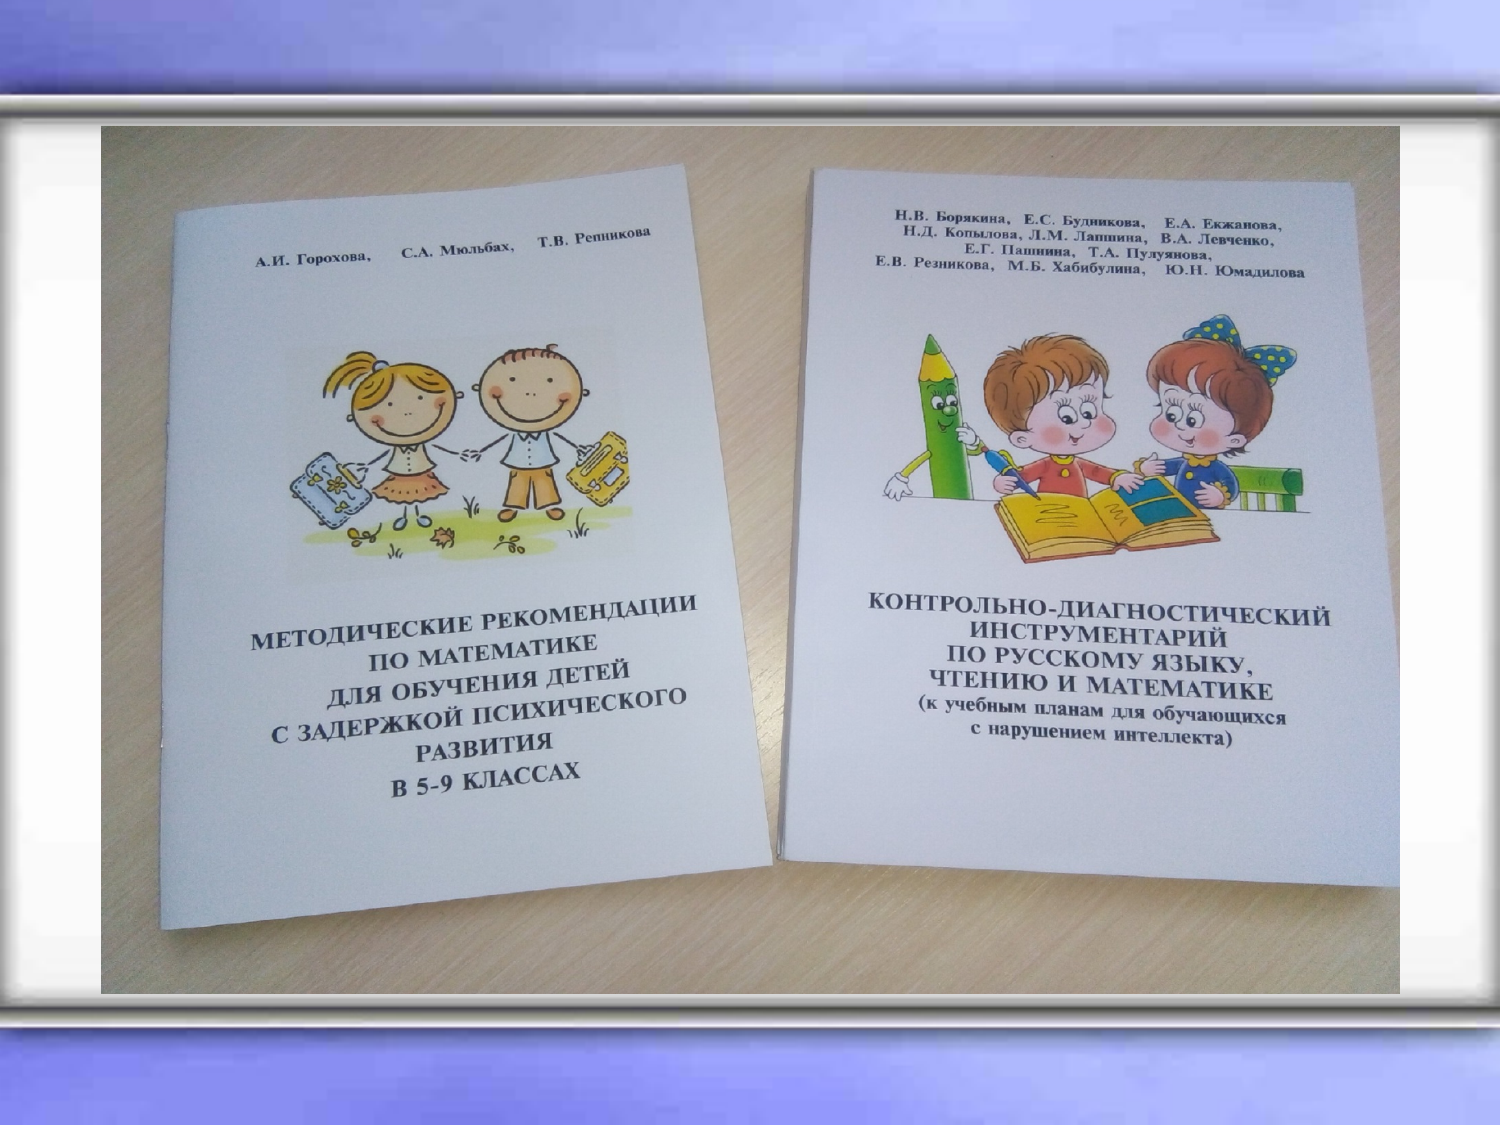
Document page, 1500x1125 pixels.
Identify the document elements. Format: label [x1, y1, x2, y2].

picture [0, 0, 1500, 1125]
list [100, 125, 1400, 994]
